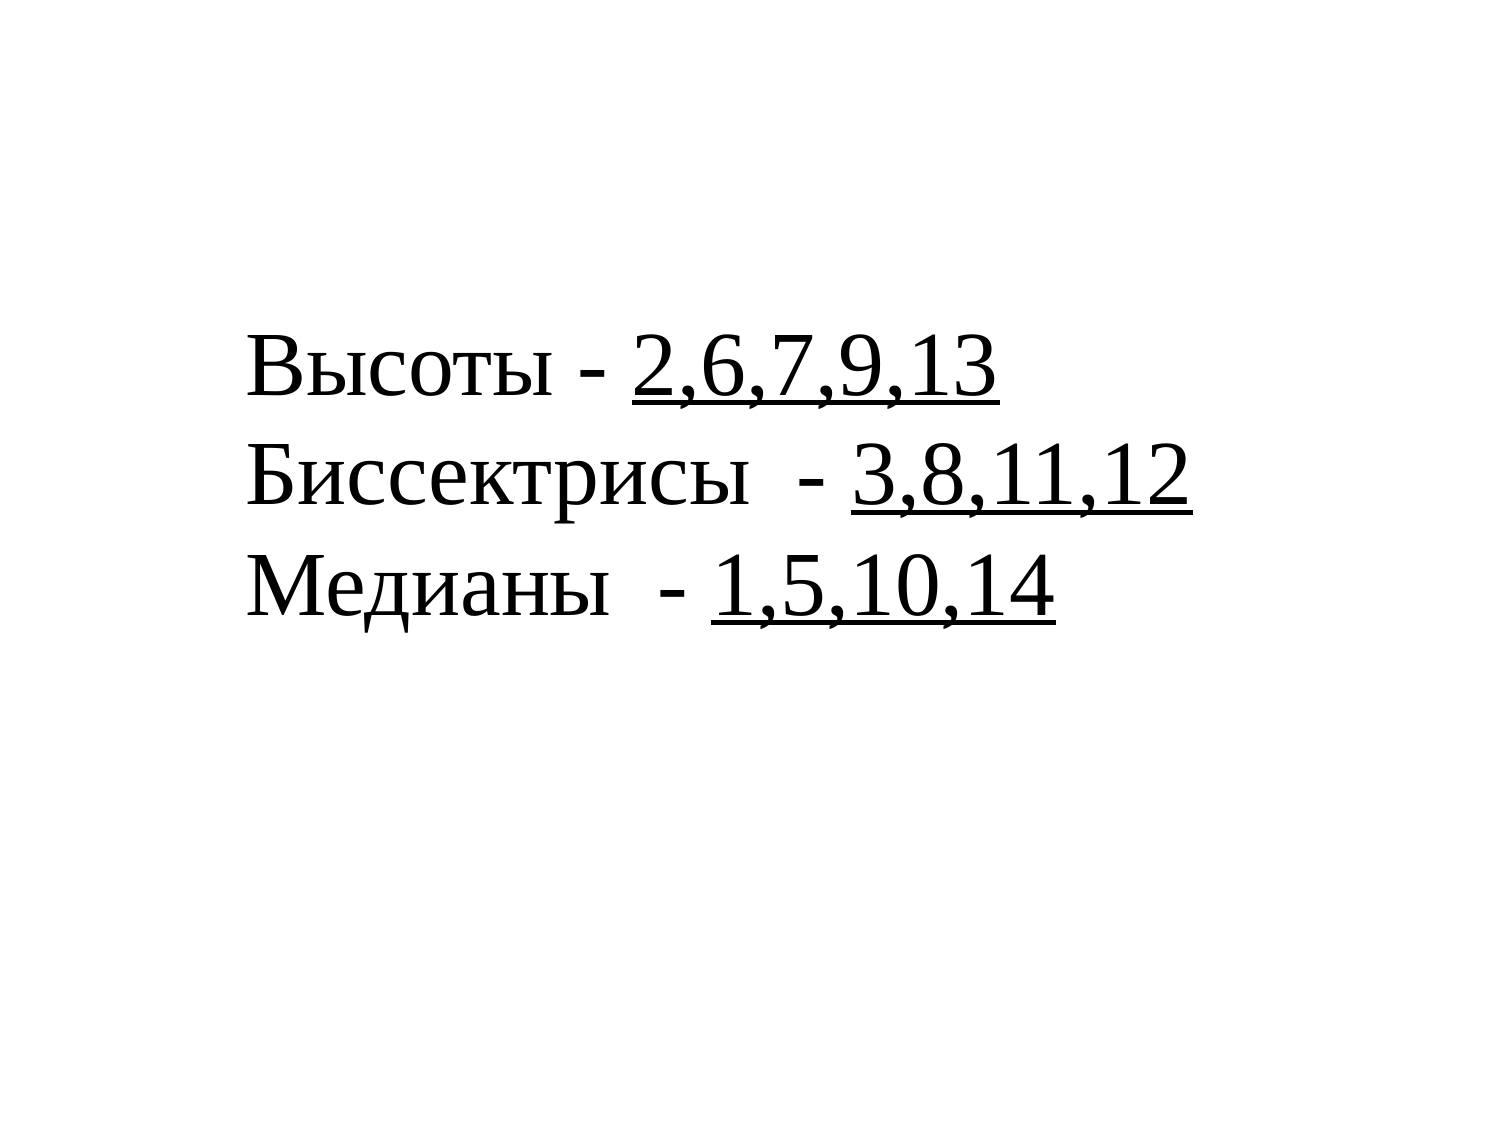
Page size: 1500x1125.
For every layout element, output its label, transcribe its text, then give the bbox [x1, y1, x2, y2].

text_box Высоты - 2,6,7,9,13 Биссектрисы - 3,8,11,12 Медианы - 1,5,10,14 [230, 295, 1247, 641]
